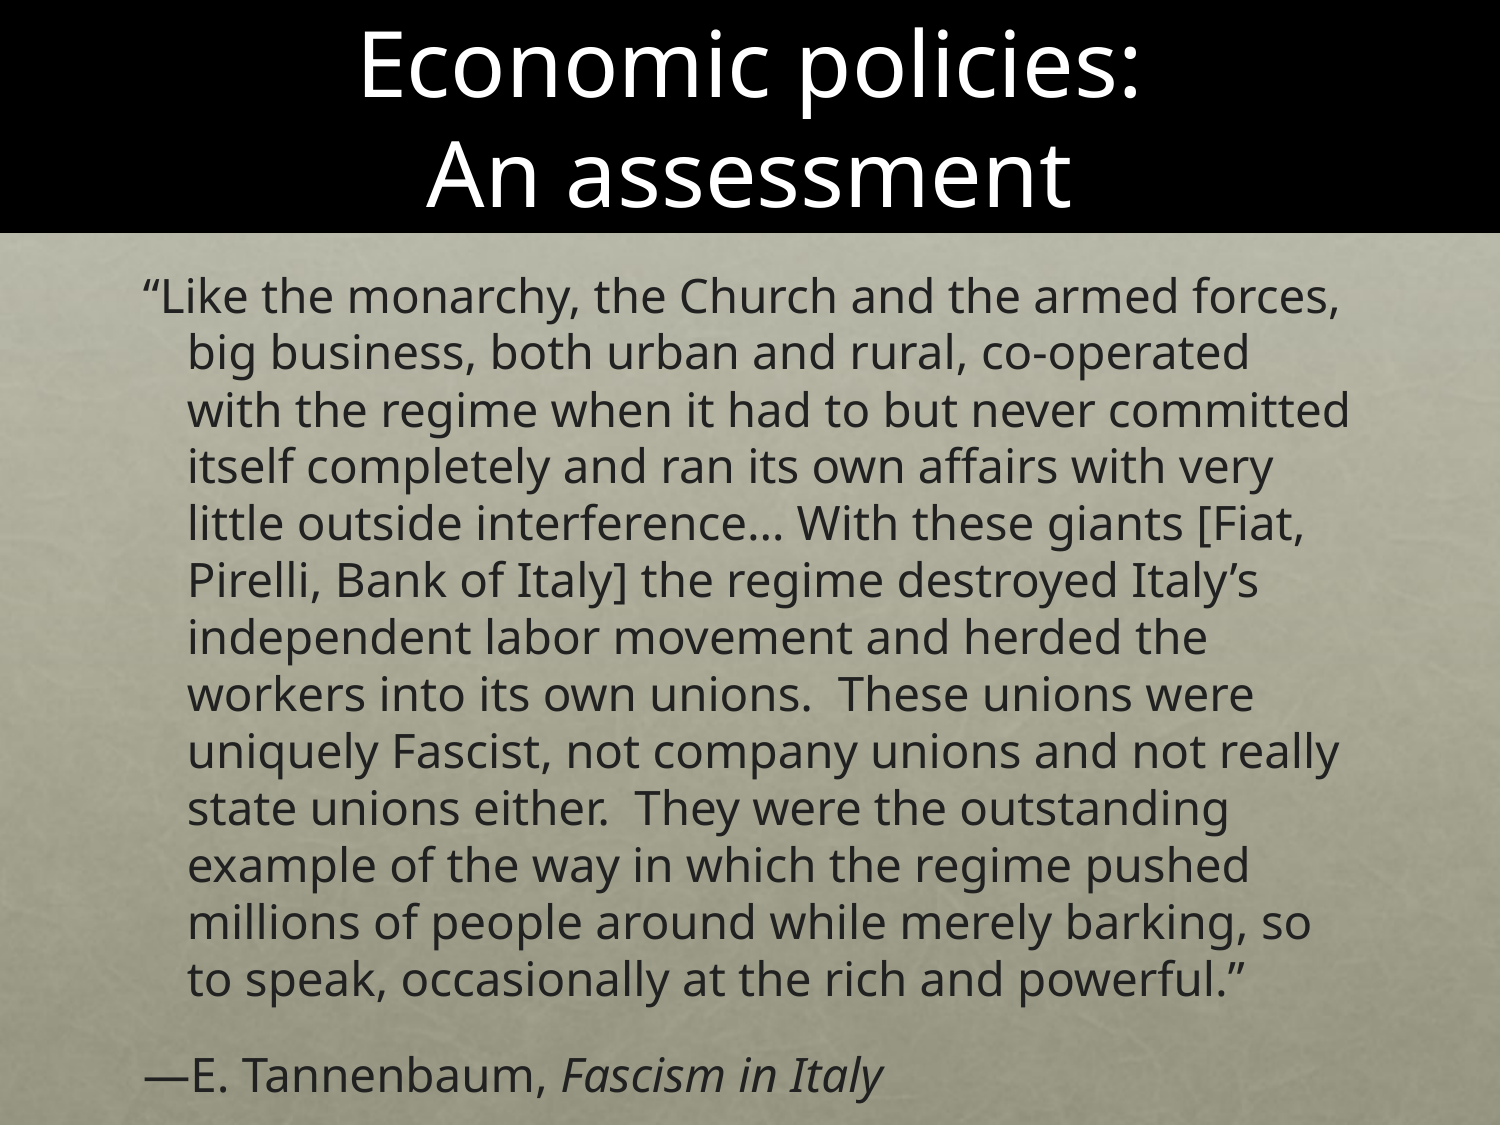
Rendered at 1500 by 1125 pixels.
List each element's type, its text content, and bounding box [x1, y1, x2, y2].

list “Like the monarchy, the Church and the armed forces, big business, both urban and rural, co-operated with the regime when it had to but never committed itself completely and ran its own affairs with very little outside interference… With these giants [Fiat, Pirelli, Bank of Italy] the regime destroyed Italy’s independent labor movement and herded the workers into its own unions. These unions were uniquely Fascist, not company unions and not really state unions either. They were the outstanding example of the way in which the regime pushed millions of people around while merely barking, so to speak, occasionally at the rich and powerful.” —E. Tannenbaum, Fascism in Italy [127, 258, 1372, 1125]
picture [0, 214, 1500, 1125]
title Economic policies: An assessment [127, 10, 1372, 221]
